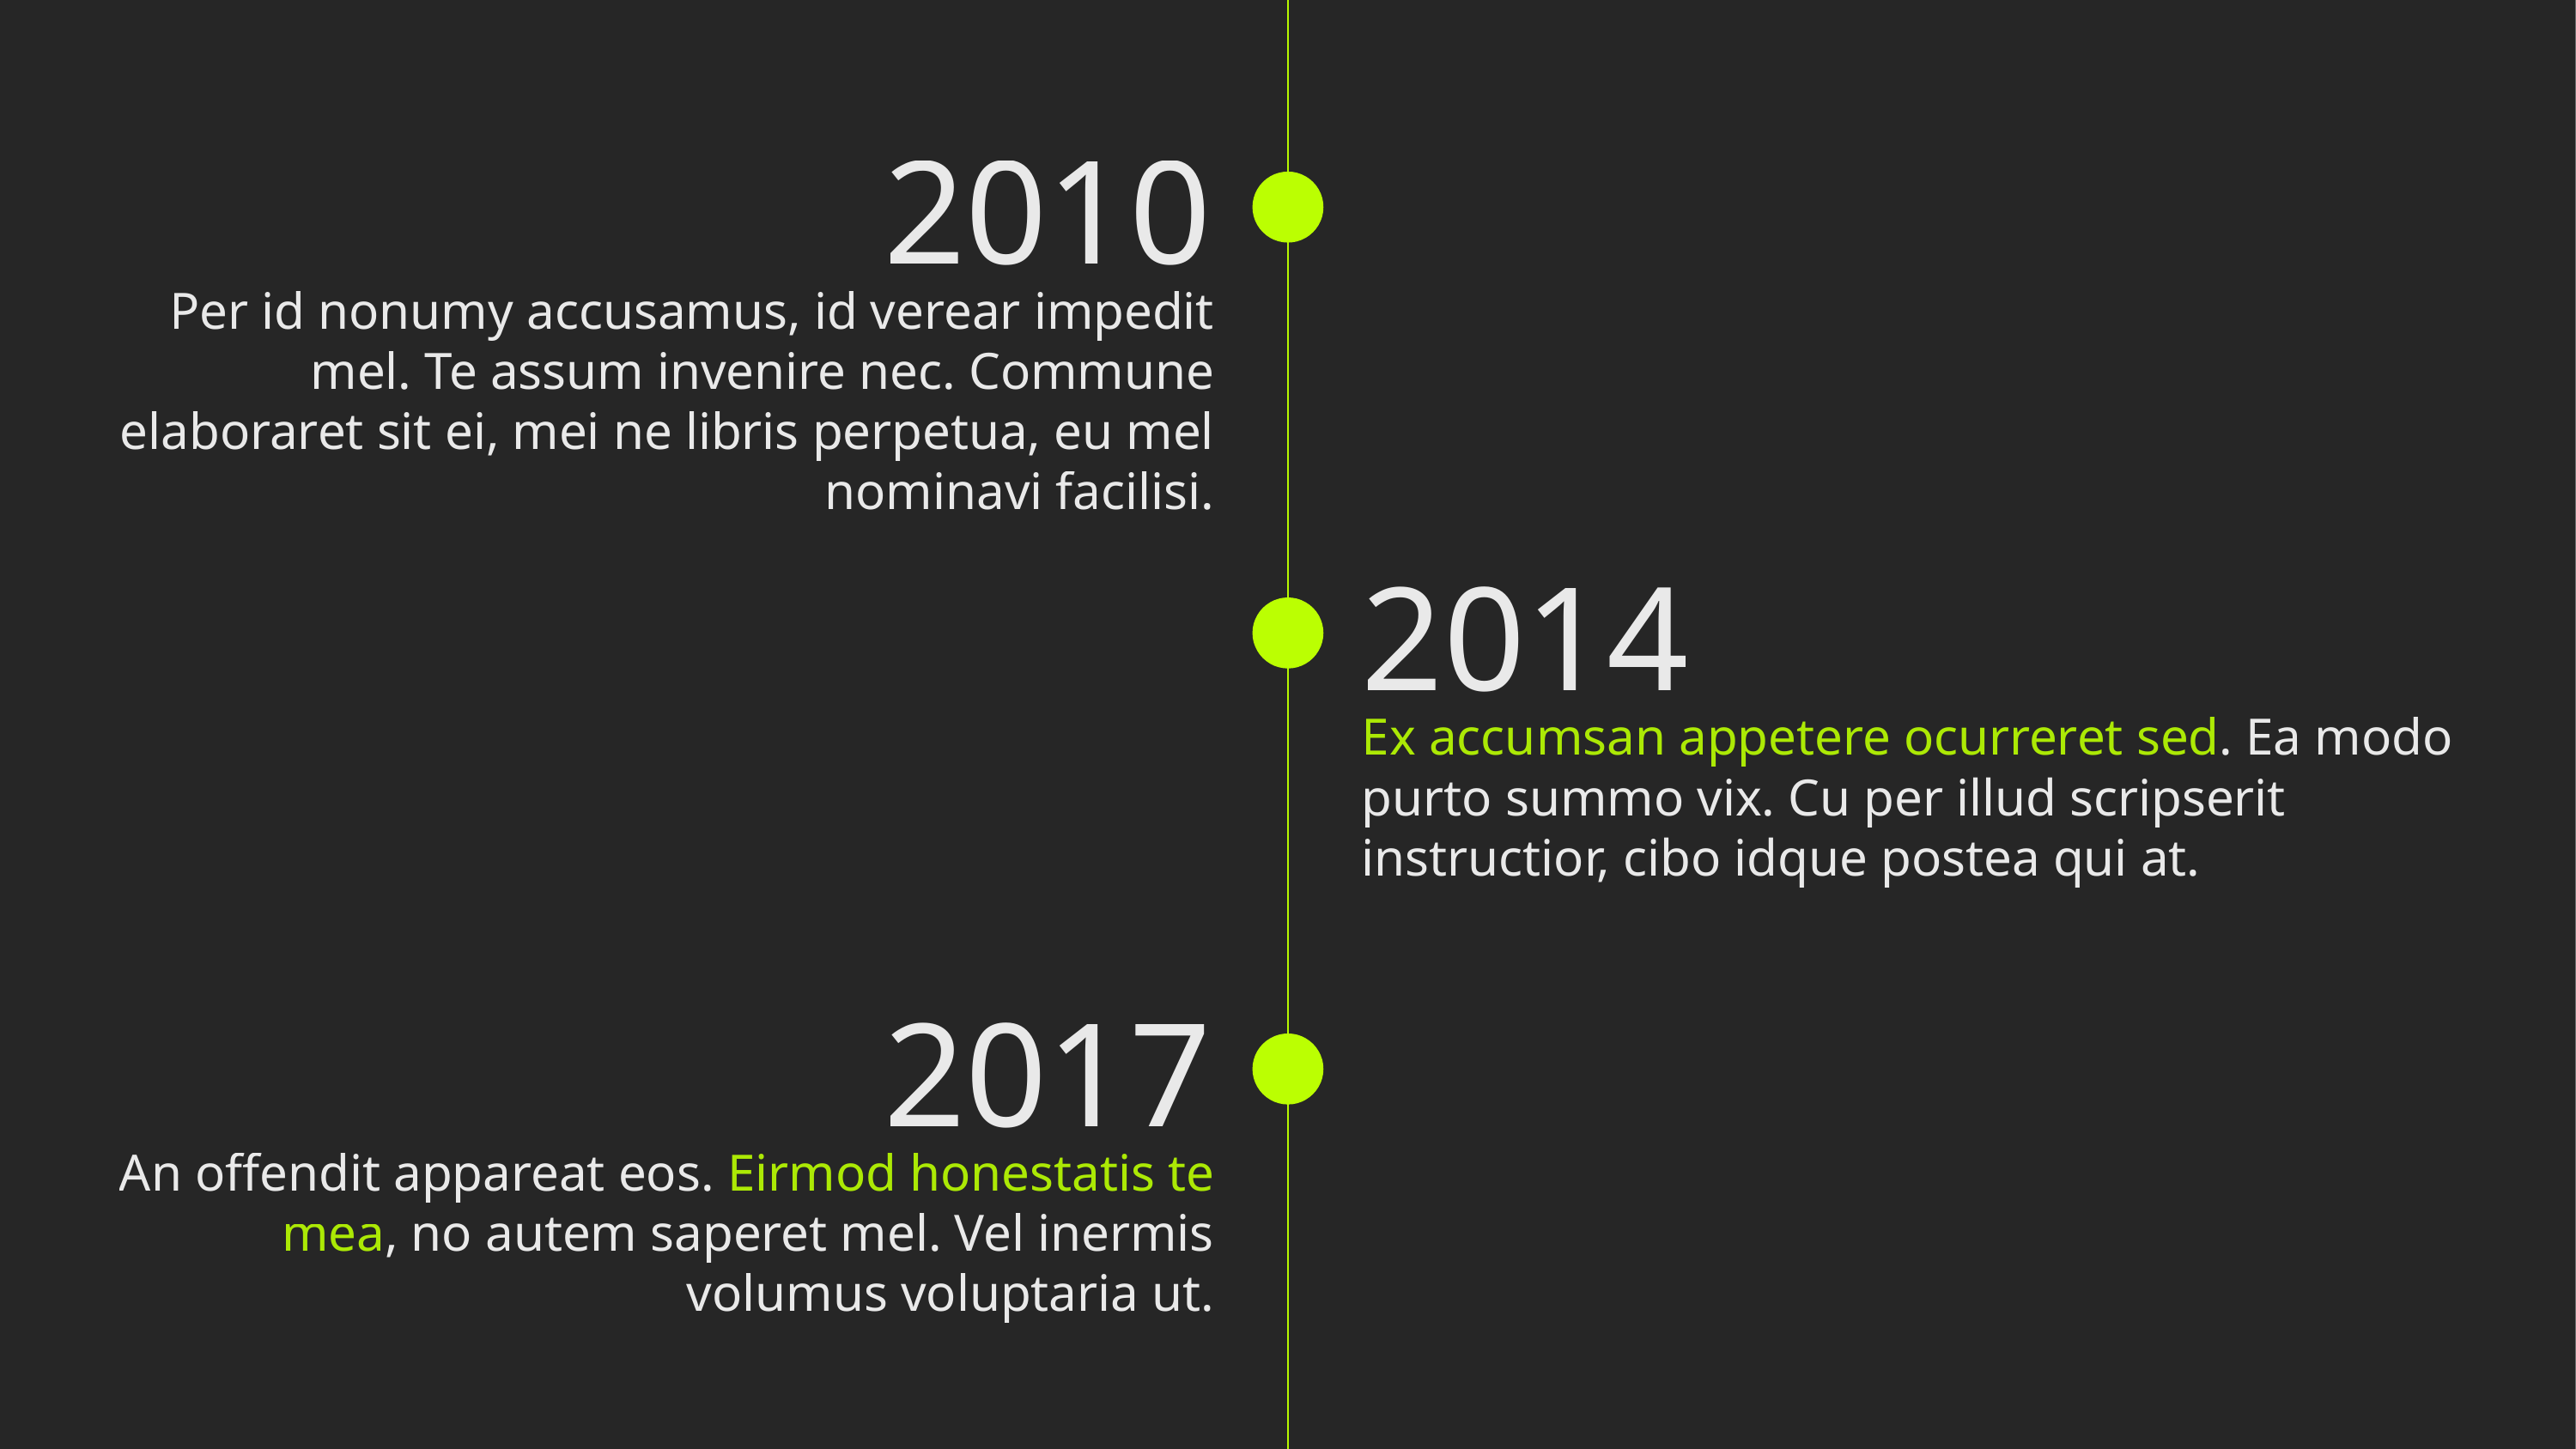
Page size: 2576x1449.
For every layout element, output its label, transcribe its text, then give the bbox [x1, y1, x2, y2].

list 2010 [646, 116, 1235, 268]
list Ex accumsan appetere ocurreret sed. Ea modo purto summo vix. Cu per illud scripserit instructior, cibo idque postea qui at. [1338, 694, 2506, 927]
list 2017 [646, 978, 1235, 1130]
list 2014 [1338, 542, 1927, 694]
list An offendit appareat eos. Eirmod honestatis te mea, no autem saperet mel. Vel inermis volumus voluptaria ut. [70, 1130, 1237, 1363]
list Per id nonumy accusamus, id verear impedit mel. Te assum invenire nec. Commune elaboraret sit ei, mei ne libris perpetua, eu mel nominavi facilisi. [70, 268, 1237, 501]
